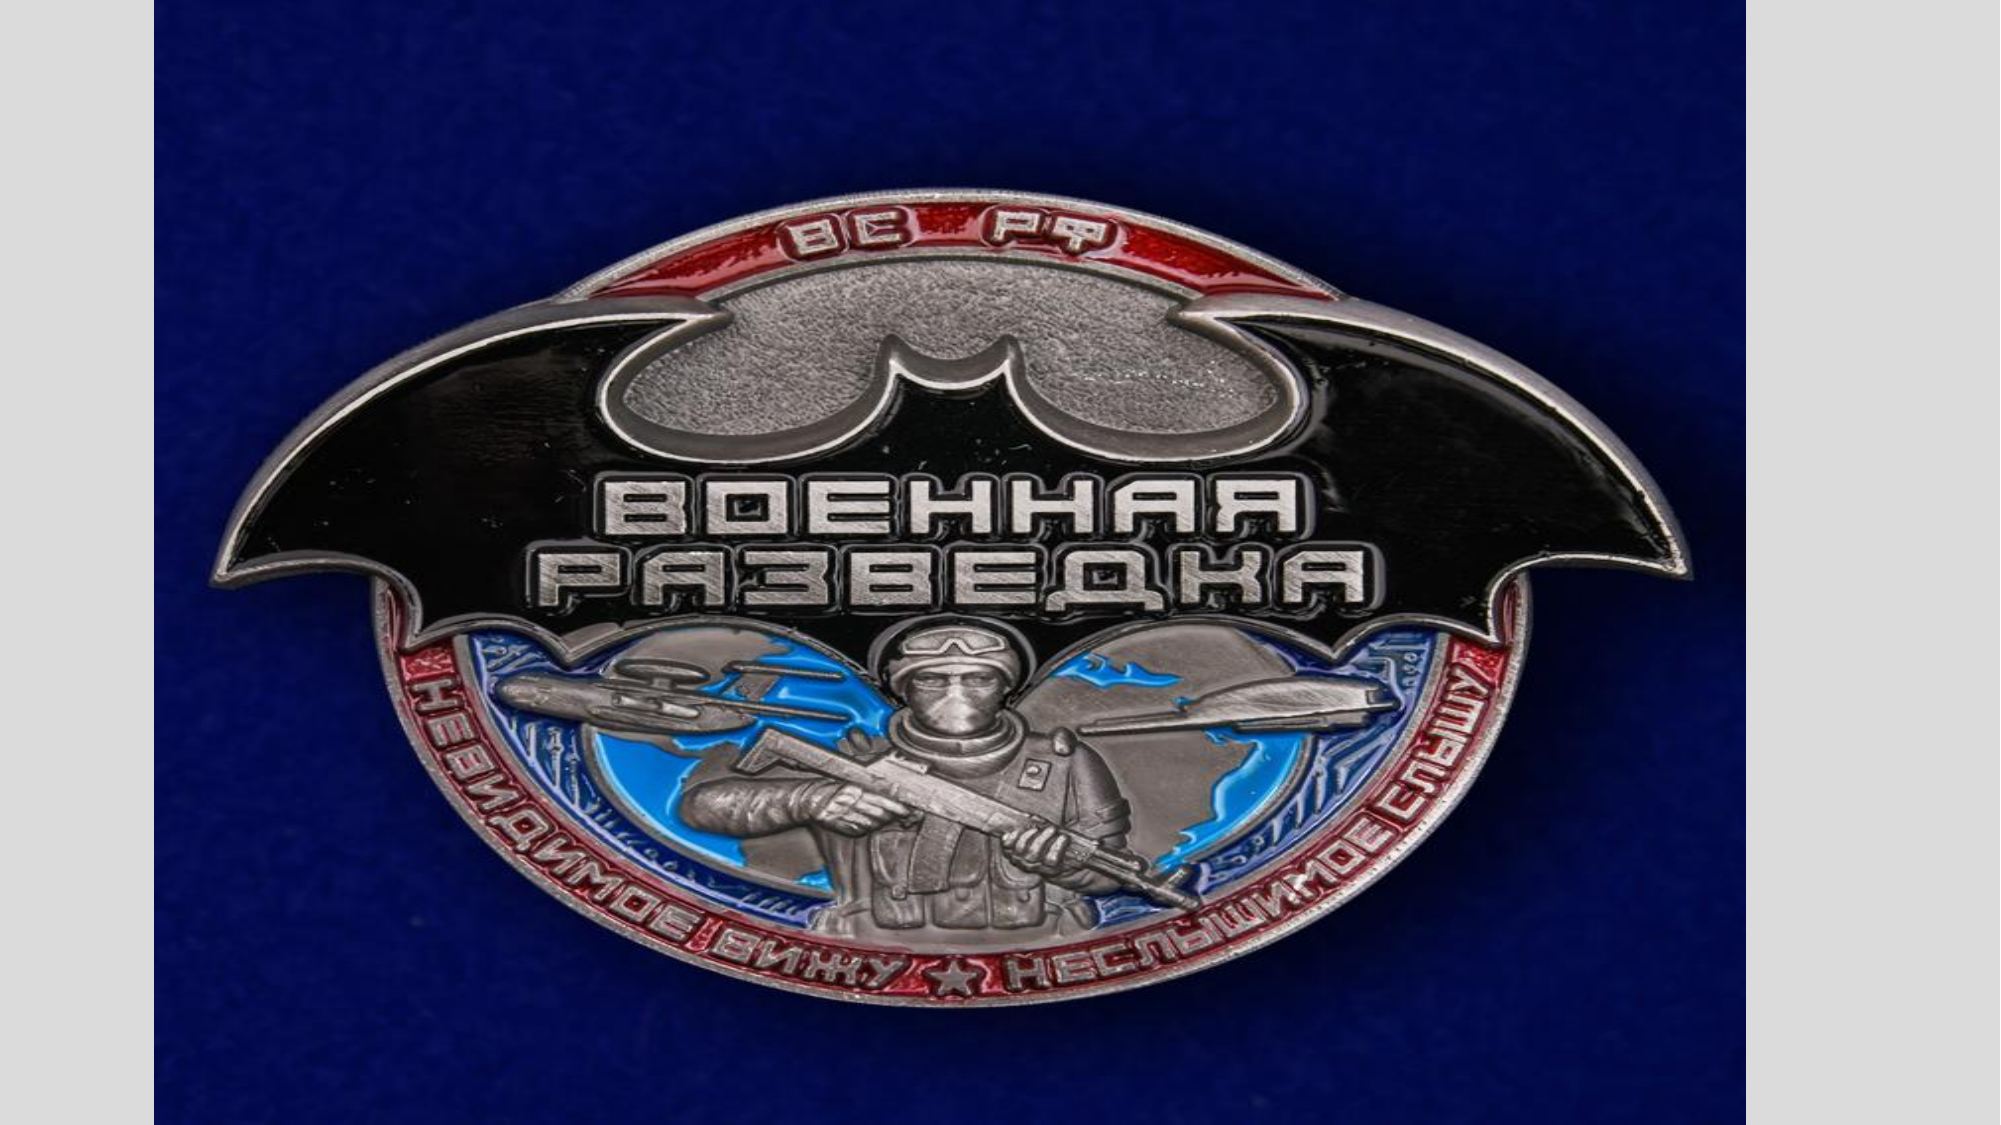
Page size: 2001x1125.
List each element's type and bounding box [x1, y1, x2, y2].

picture [154, 0, 1746, 1125]
